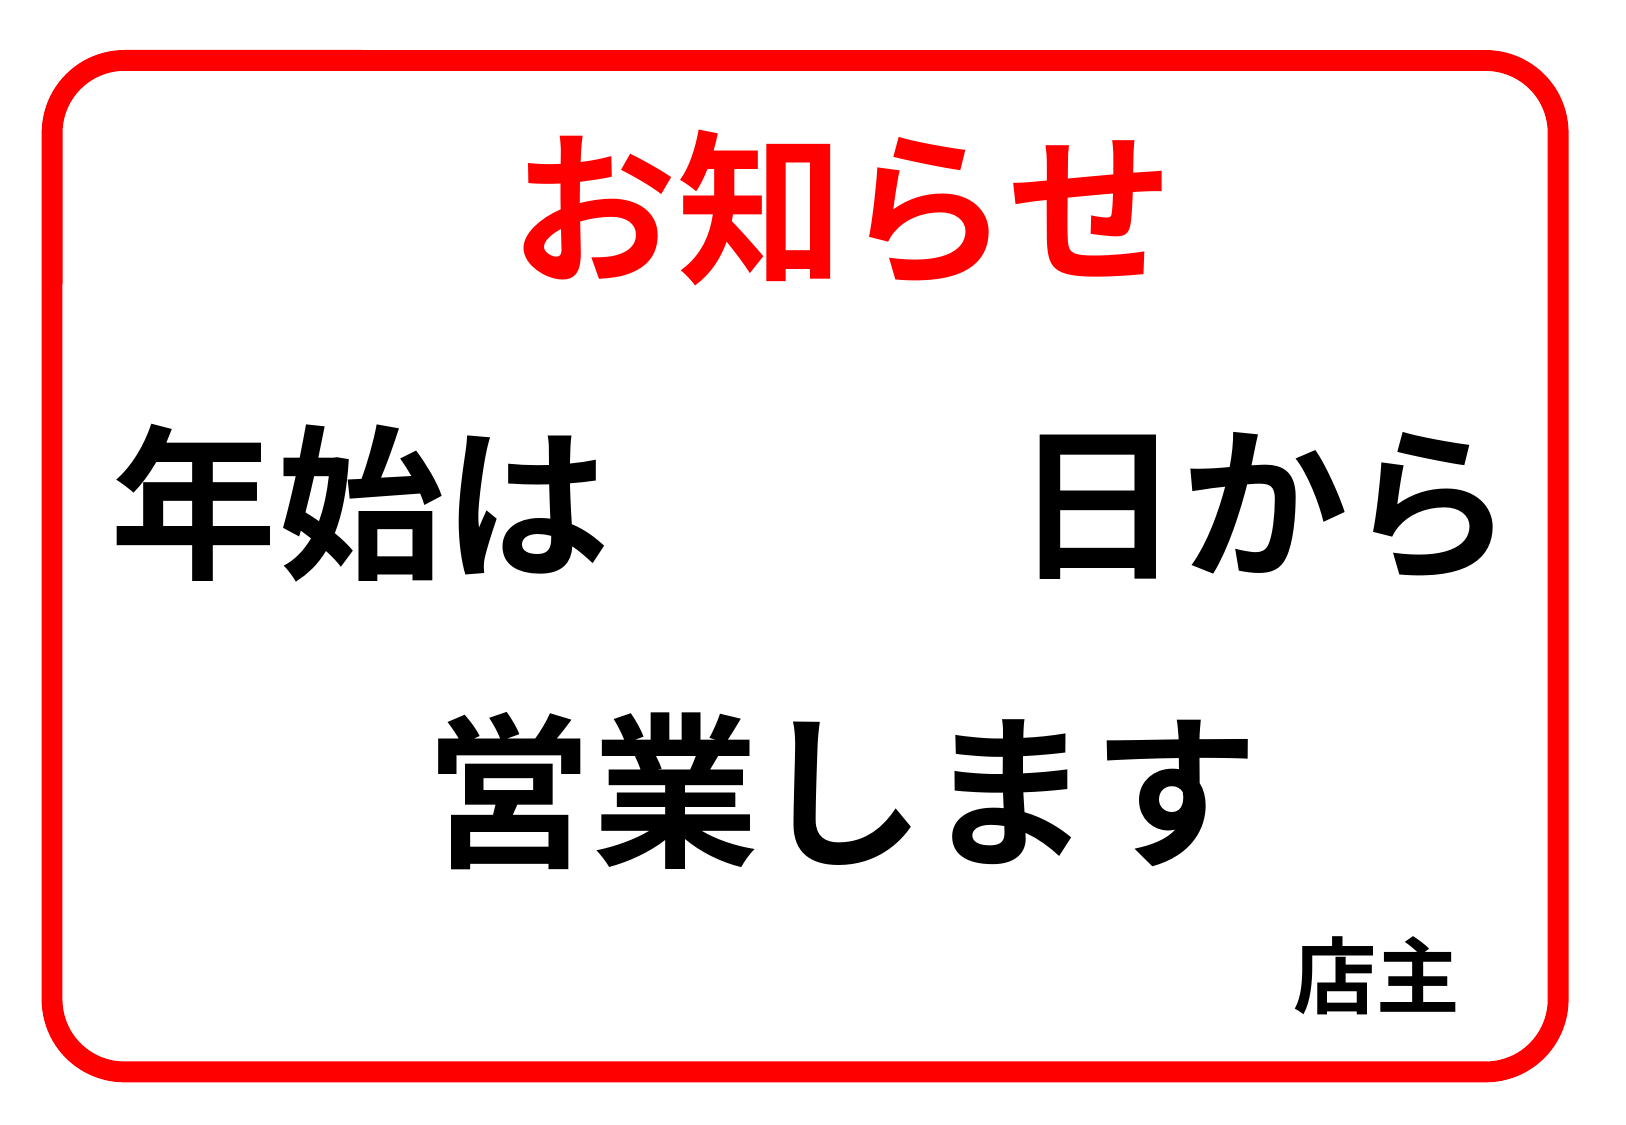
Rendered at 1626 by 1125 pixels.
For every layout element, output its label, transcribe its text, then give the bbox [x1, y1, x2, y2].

text_box 営業します [410, 680, 1275, 896]
text_box [49, 58, 1561, 1075]
text_box 日から [999, 392, 1530, 608]
text_box お知らせ [495, 97, 1190, 312]
